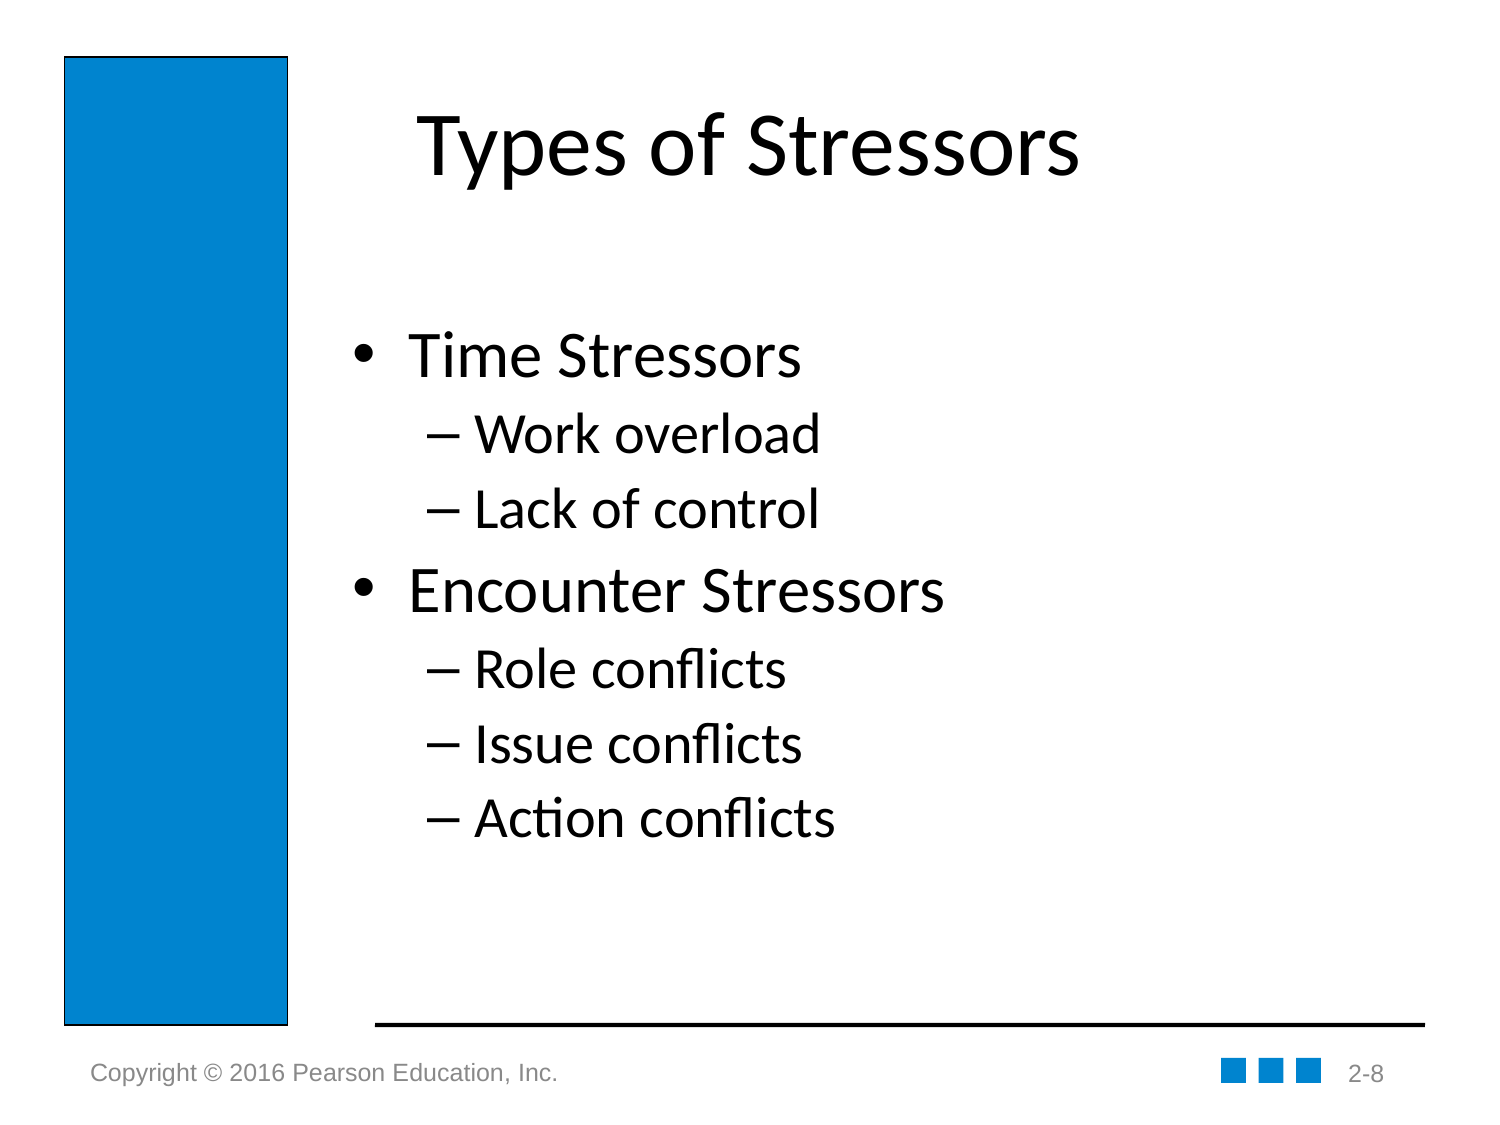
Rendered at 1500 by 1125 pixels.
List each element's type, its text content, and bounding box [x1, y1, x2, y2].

text_box [1258, 1057, 1284, 1083]
text_box 2-8 [1333, 1050, 1421, 1095]
list Time Stressors Work overload Lack of control Encounter Stressors Role conflicts Issue conflicts Action conflicts [337, 312, 1425, 900]
text_box [64, 56, 288, 1025]
title Types of Stressors [75, 45, 1425, 233]
text_box [1296, 1057, 1321, 1083]
text_box Copyright © 2016 Pearson Education, Inc. [75, 1055, 625, 1088]
text_box [1221, 1057, 1246, 1083]
